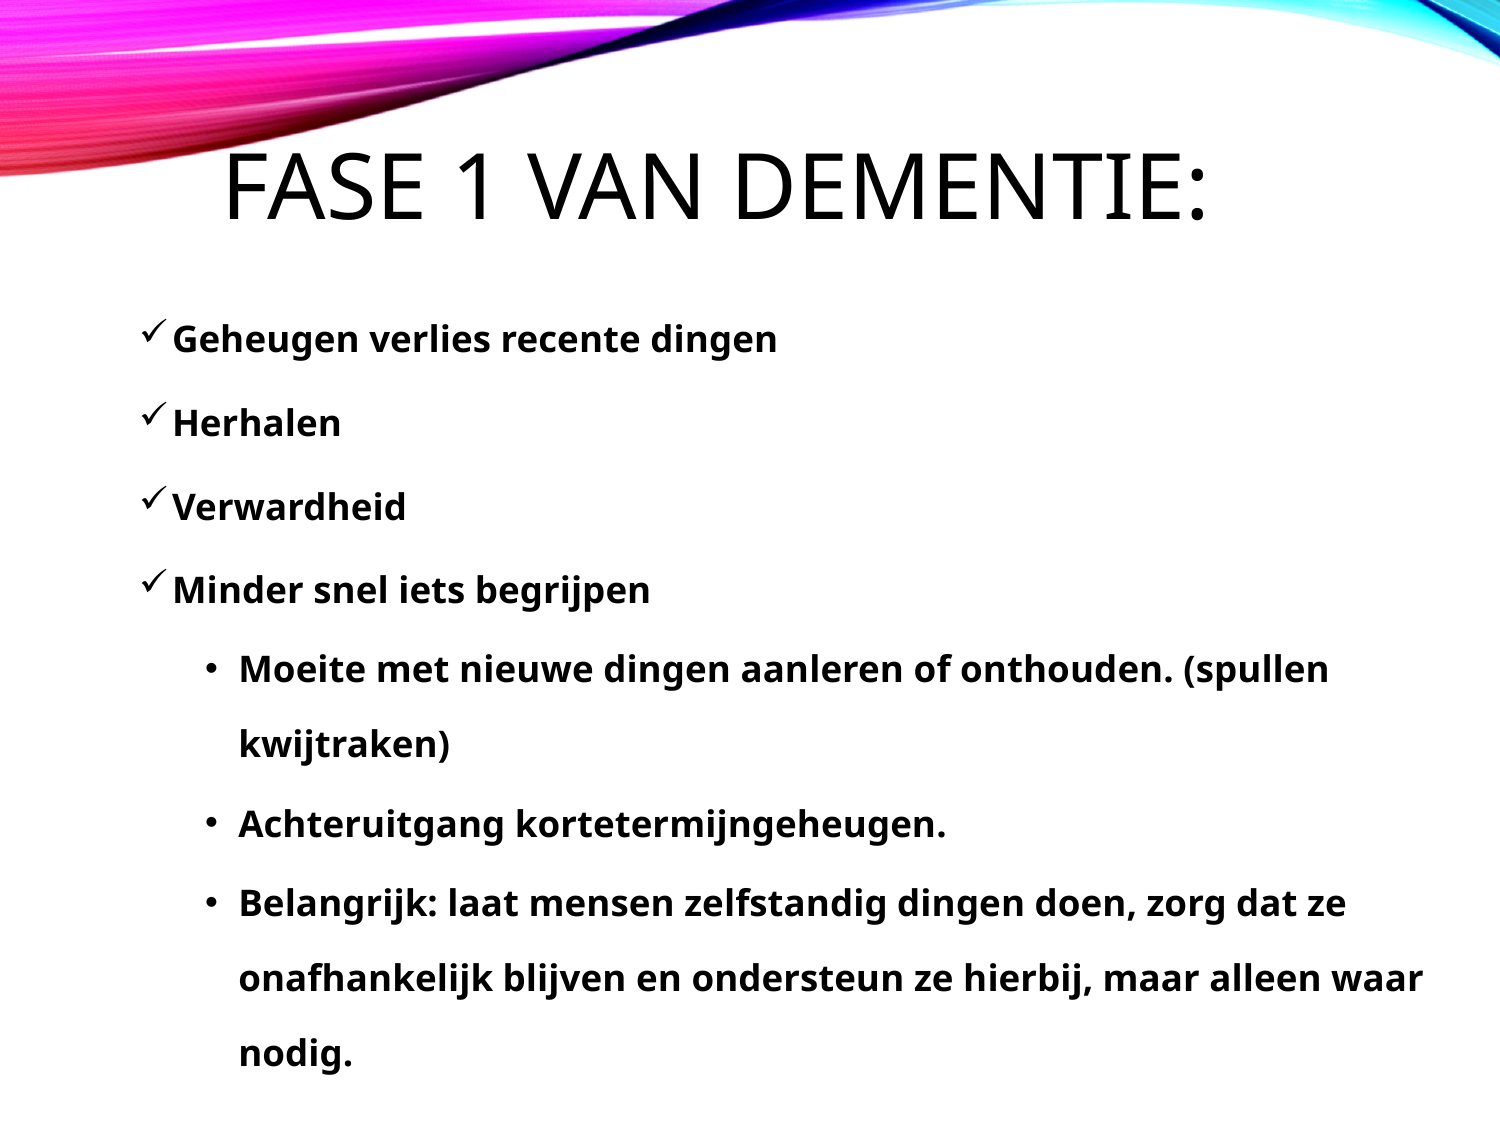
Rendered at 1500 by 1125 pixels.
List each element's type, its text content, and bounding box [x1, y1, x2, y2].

list Geheugen verlies recente dingen Herhalen Verwardheid Minder snel iets begrijpen Moeite met nieuwe dingen aanleren of onthouden. (spullen kwijtraken) Achteruitgang kortetermijngeheugen. Belangrijk: laat mensen zelfstandig dingen doen, zorg dat ze onafhankelijk blijven en ondersteun ze hierbij, maar alleen waar nodig. [123, 277, 1500, 1083]
title Fase 1 van dementie: [0, 101, 1226, 278]
picture [0, 0, 1500, 178]
